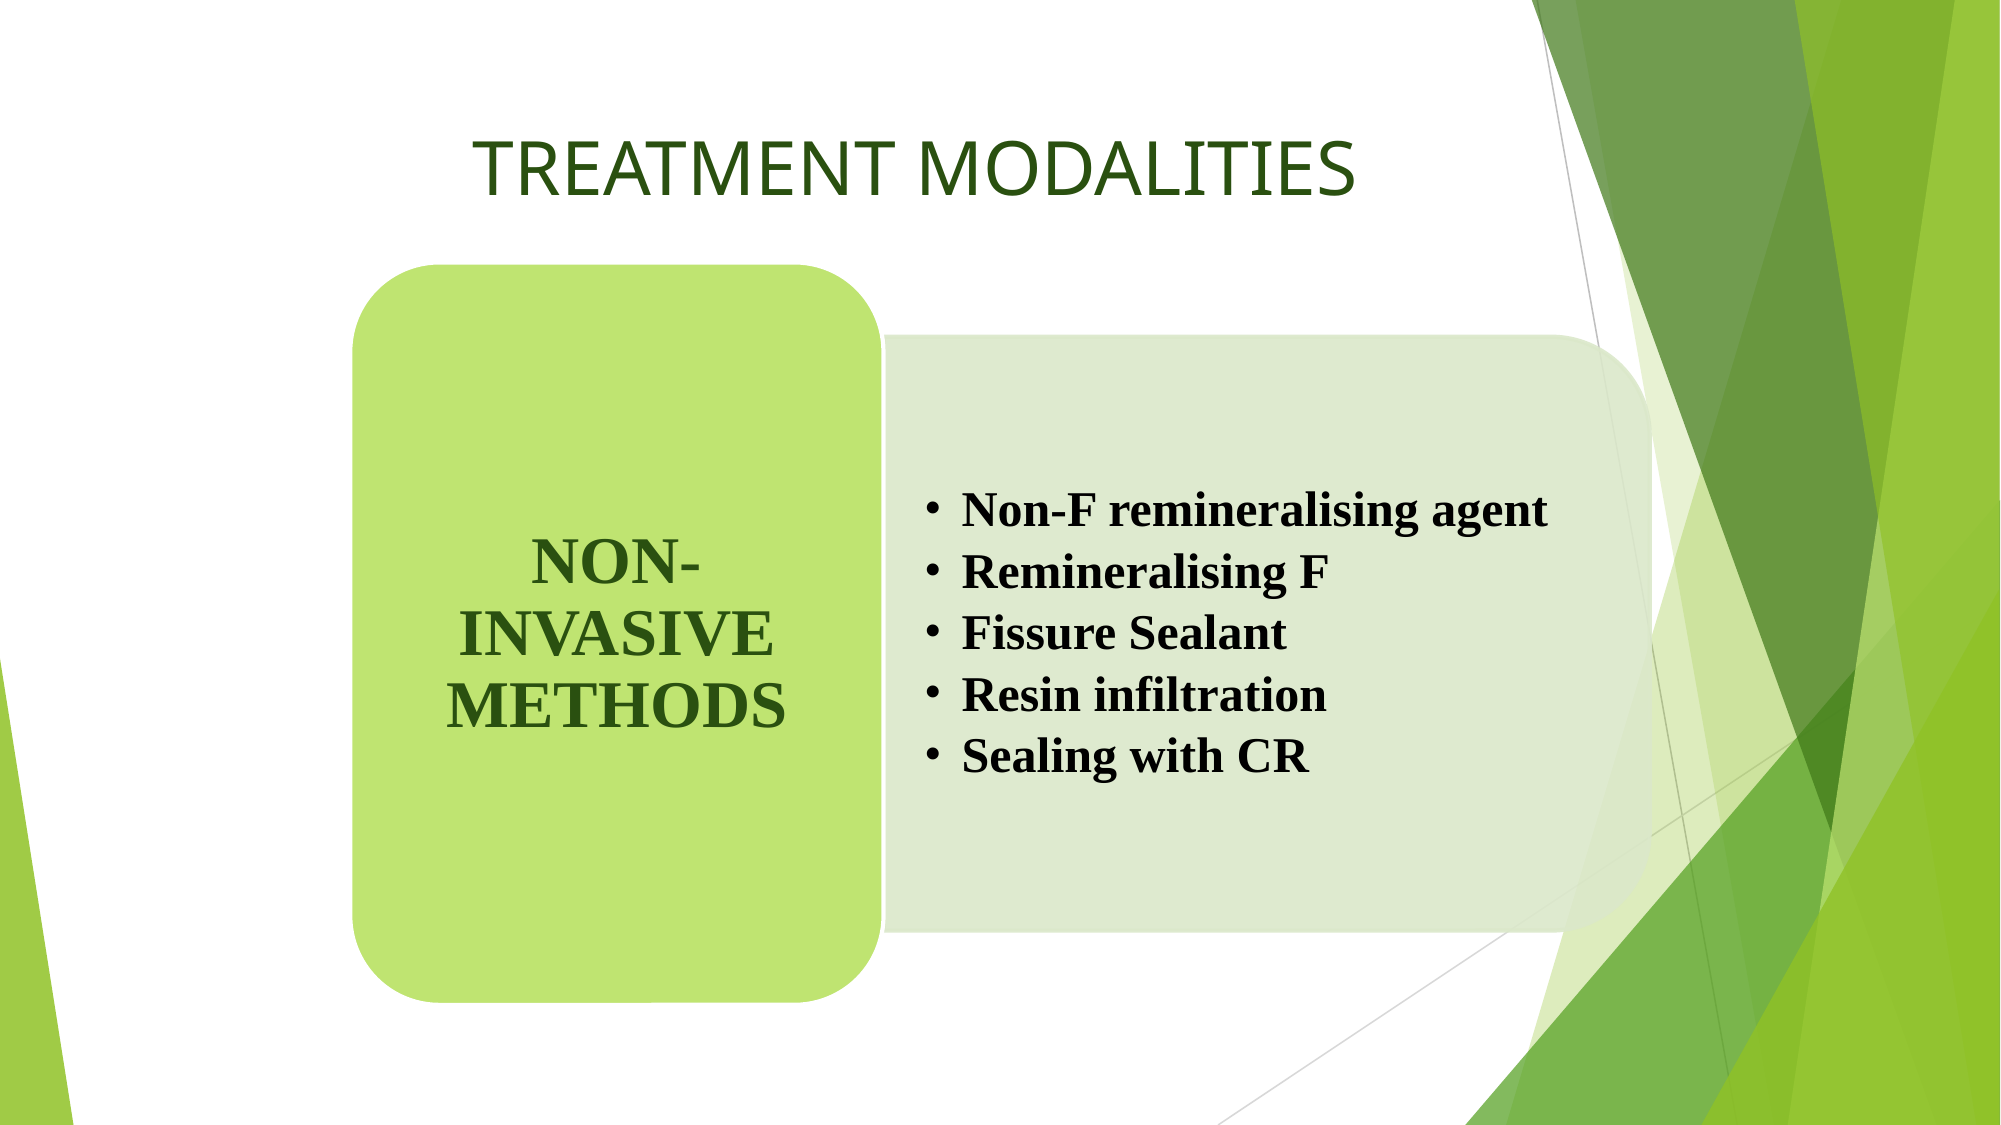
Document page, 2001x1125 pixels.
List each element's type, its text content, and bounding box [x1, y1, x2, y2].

title TREATMENT MODALITIES [210, 57, 1621, 274]
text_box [349, 262, 1650, 1006]
